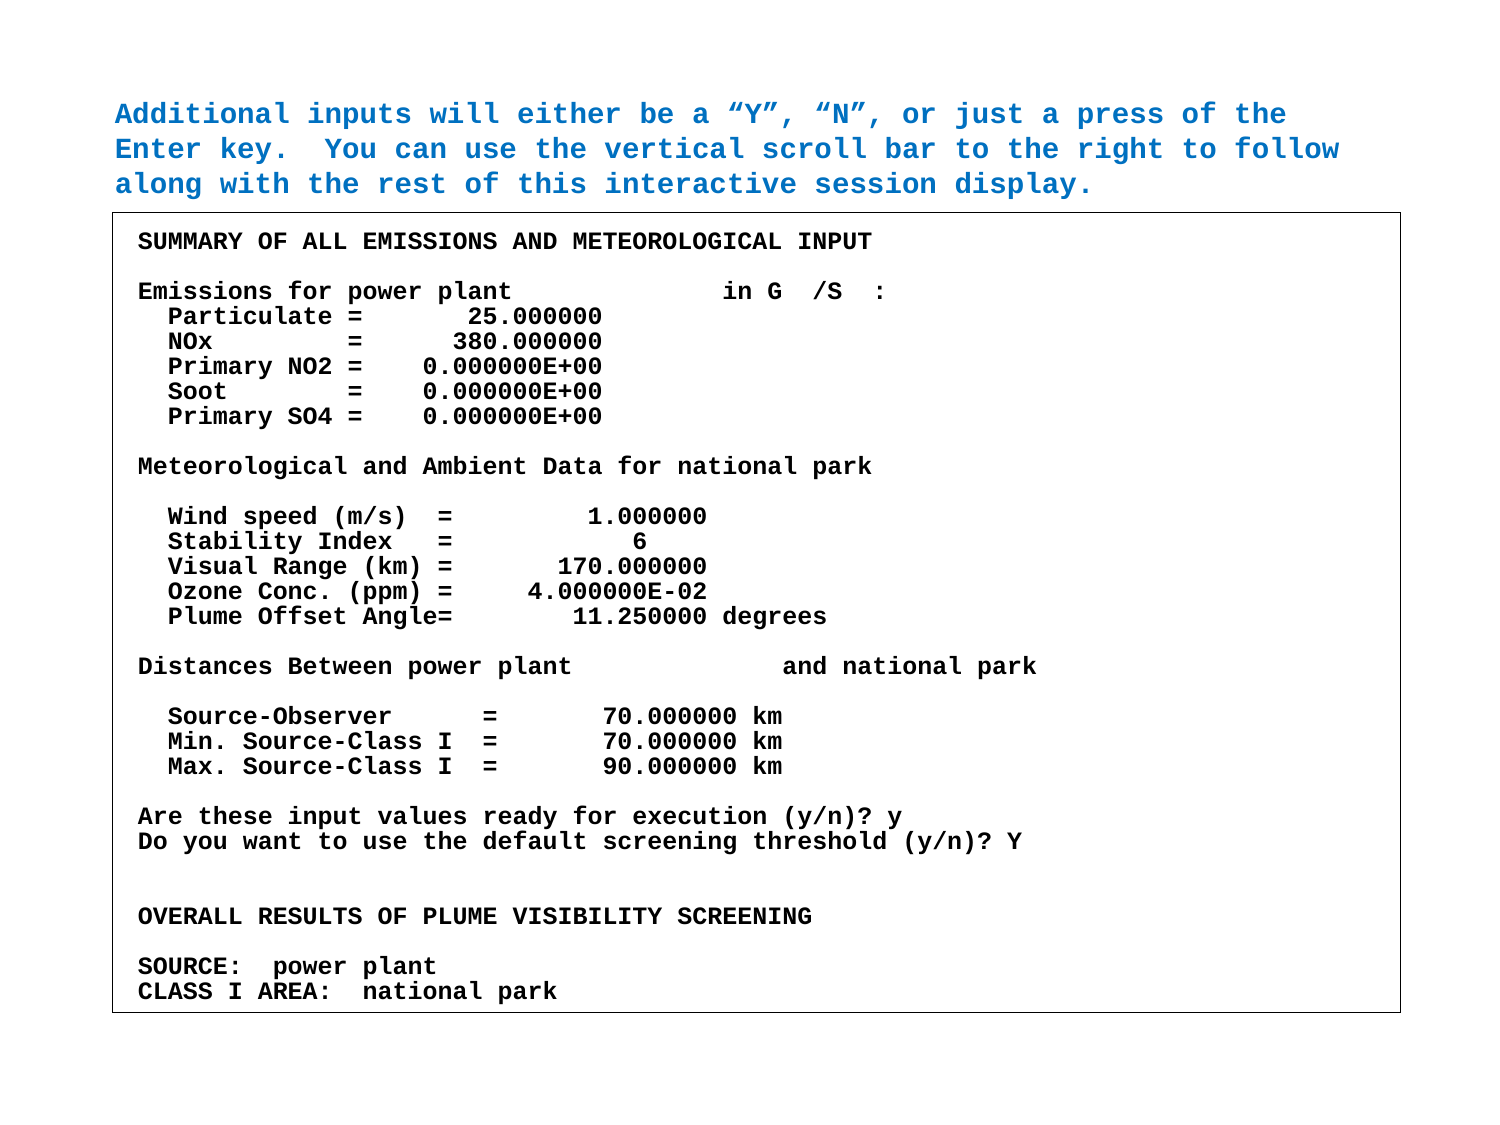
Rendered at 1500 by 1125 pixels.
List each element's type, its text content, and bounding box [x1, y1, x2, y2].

text_box Additional inputs will either be a “Y”, “N”, or just a press of the Enter key. You can use the vertical scroll bar to the right to follow along with the rest of this interactive session display. [99, 87, 1400, 208]
